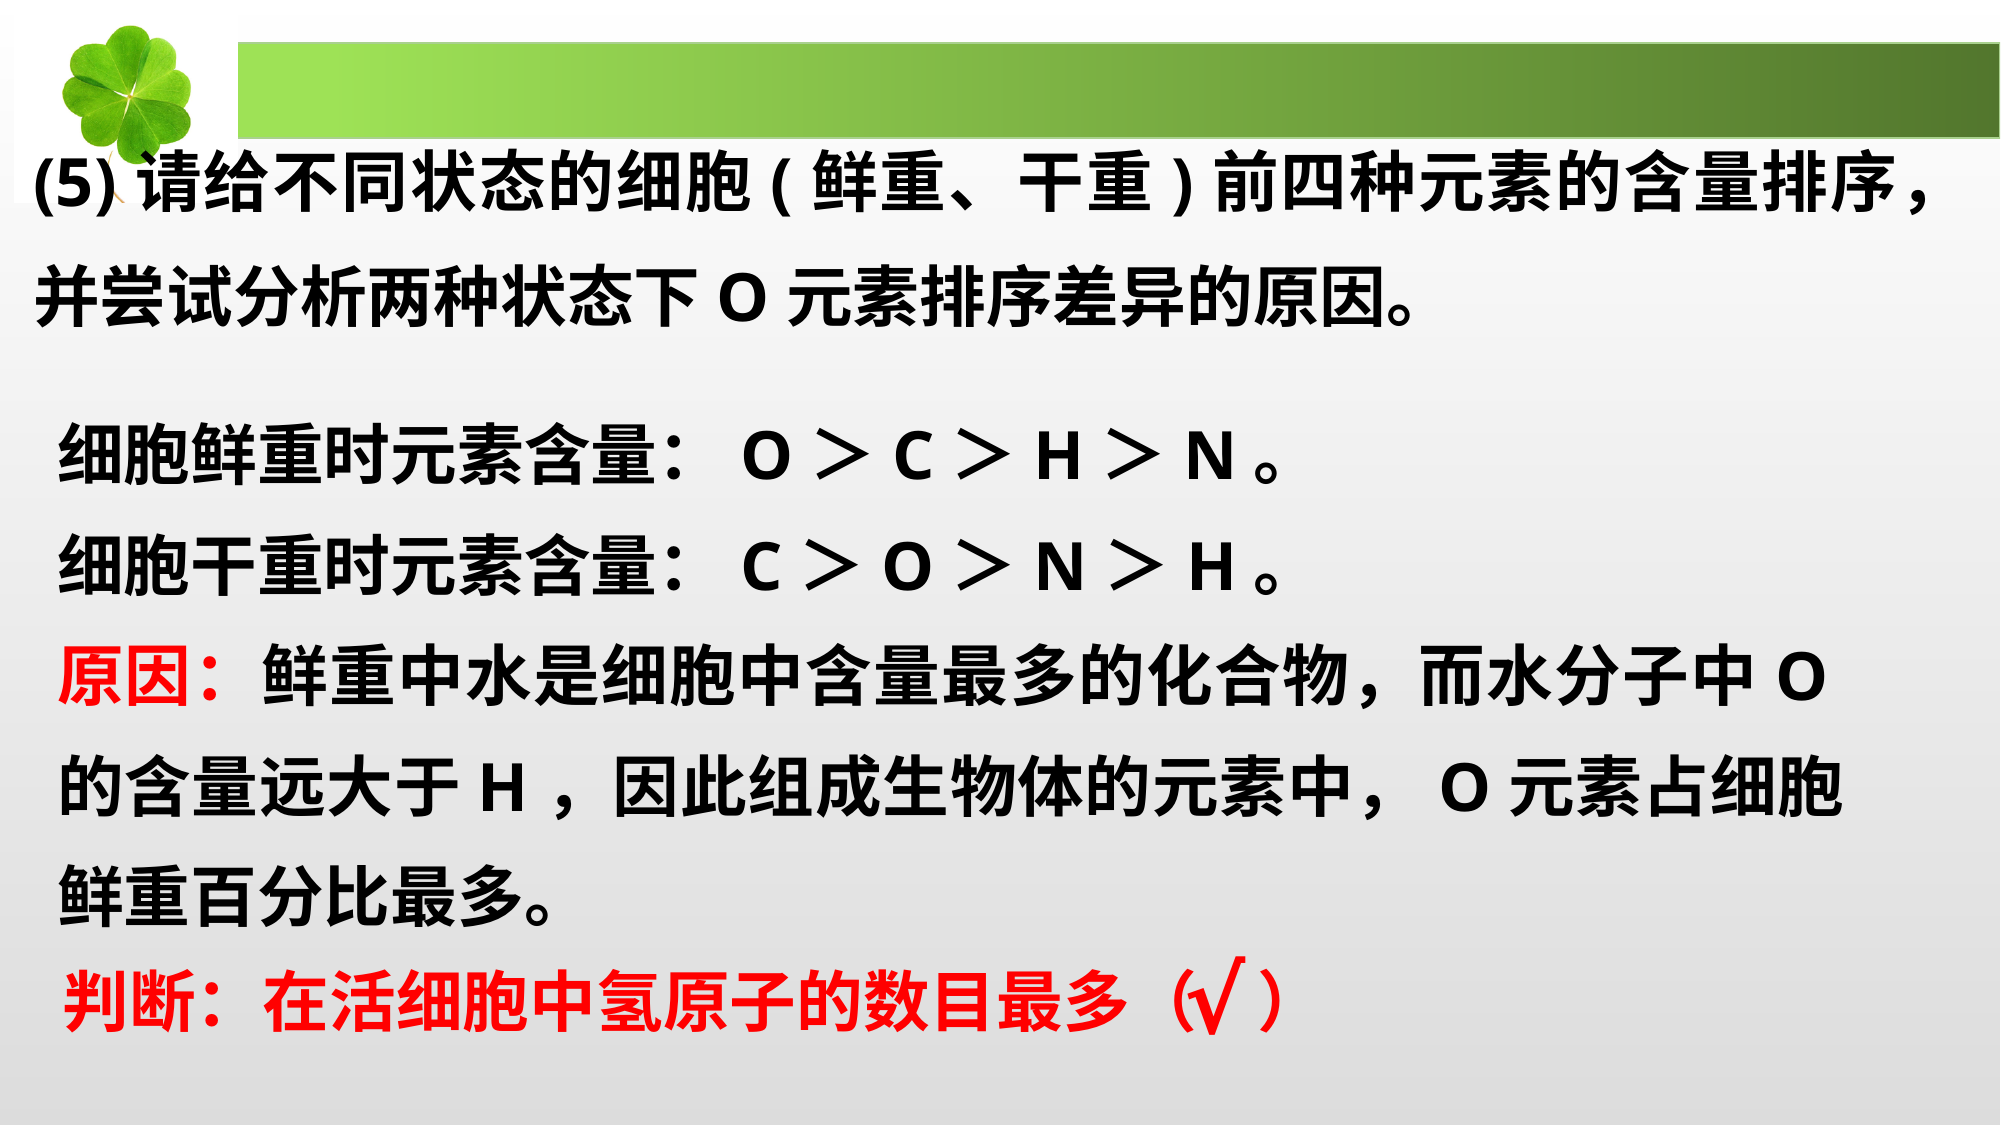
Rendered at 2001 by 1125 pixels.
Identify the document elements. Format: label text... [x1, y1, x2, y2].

text_box √ [1169, 934, 1328, 1060]
picture [14, 0, 238, 203]
text_box 判断：在活细胞中氢原子的数目最多（ ） [47, 918, 2000, 1048]
text_box (5)请给不同状态的细胞(鲜重、干重)前四种元素的含量排序，并尝试分析两种状态下O元素排序差异的原因。 [18, 97, 1982, 342]
text_box 细胞鲜重时元素含量：O＞C＞H＞N。 细胞干重时元素含量：C＞O＞N＞H。 原因：鲜重中水是细胞中含量最多的化合物，而水分子中O的含量远大于H，因此组成生物体的元素中，O元素占细胞鲜重百分比最多。 [42, 375, 1860, 943]
